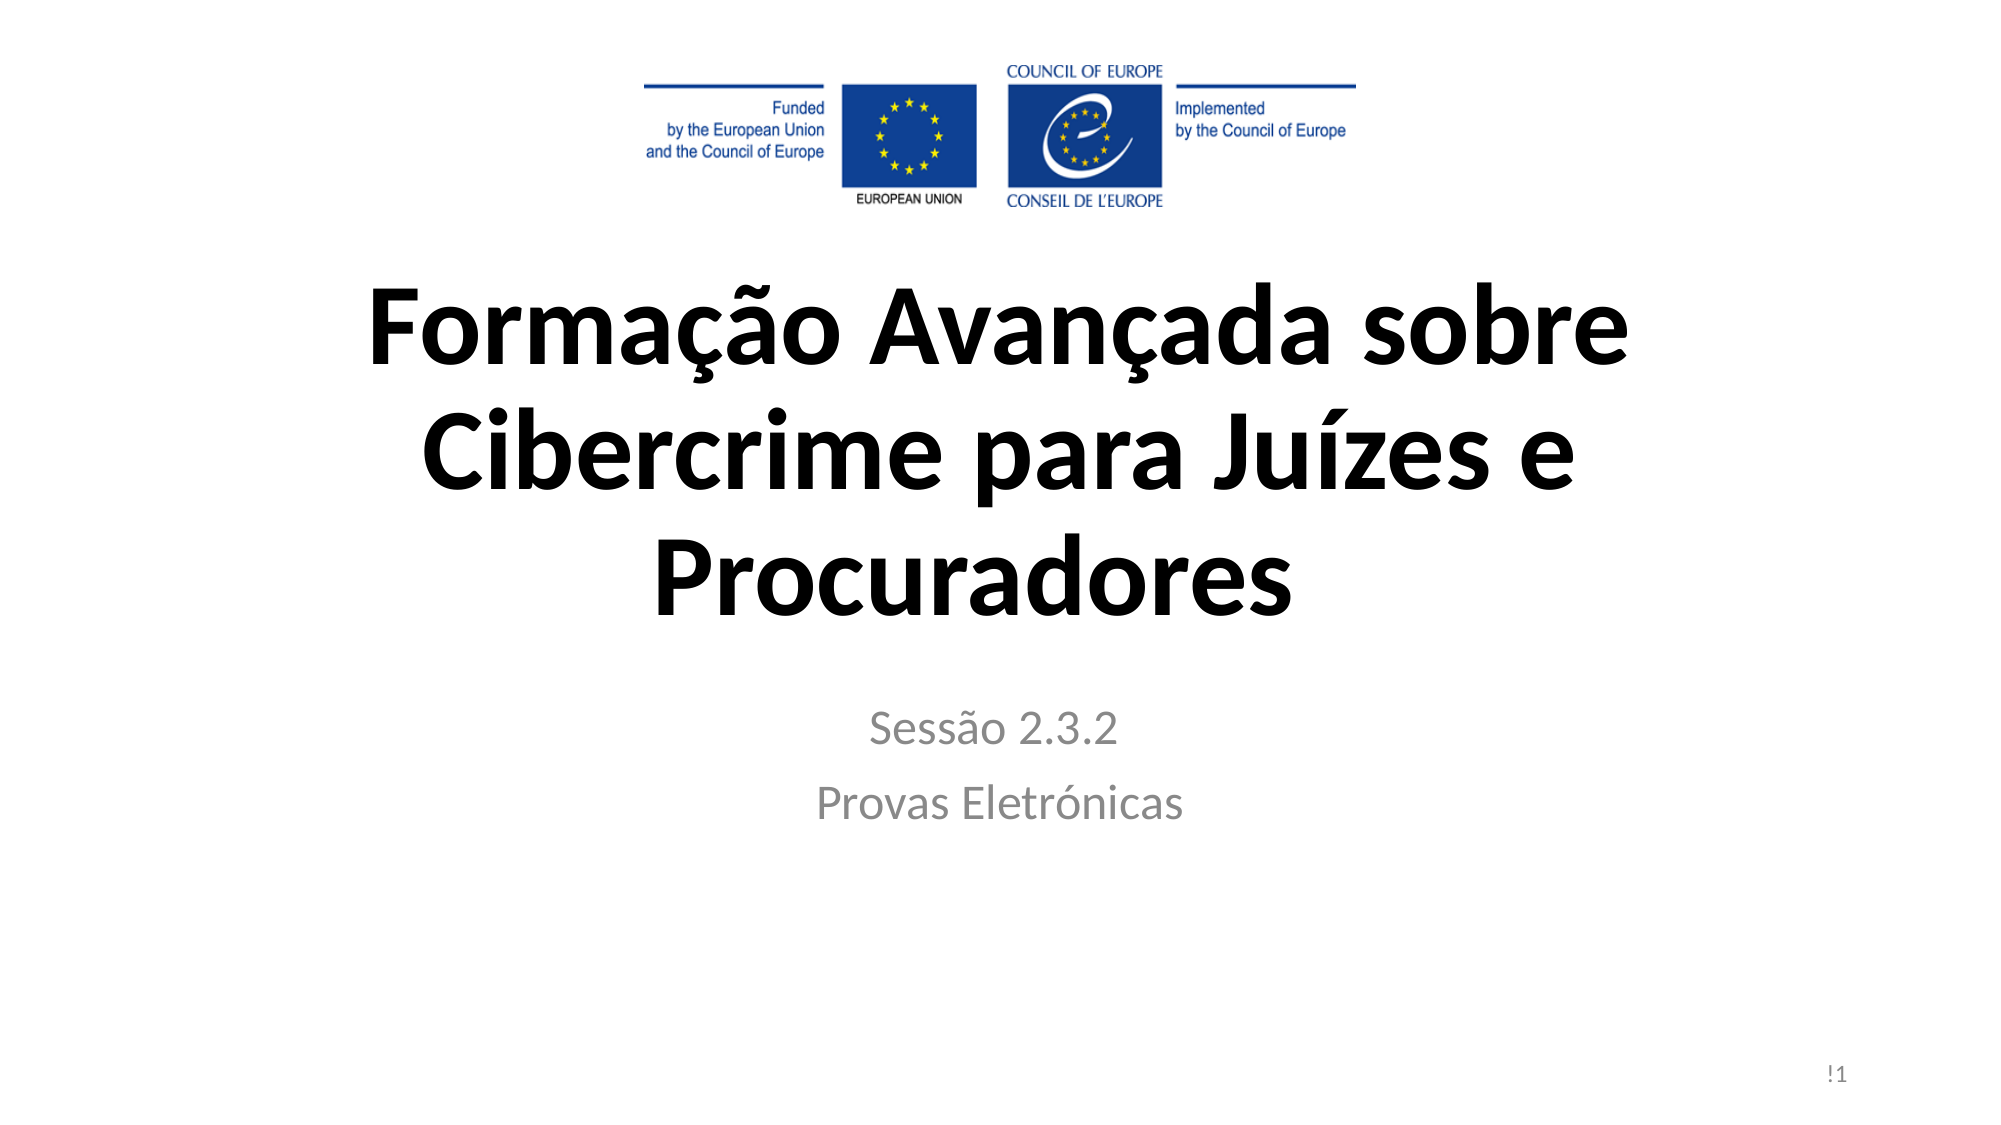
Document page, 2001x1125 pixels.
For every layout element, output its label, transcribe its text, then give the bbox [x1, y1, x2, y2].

slide_number !1 [1412, 1042, 1863, 1103]
picture [644, 65, 1356, 207]
subtitle Sessão 2.3.2 Provas Eletrónicas [249, 694, 1750, 966]
title Formação Avançada sobre Cibercrime para Juízes e Procuradores [249, 256, 1750, 648]
